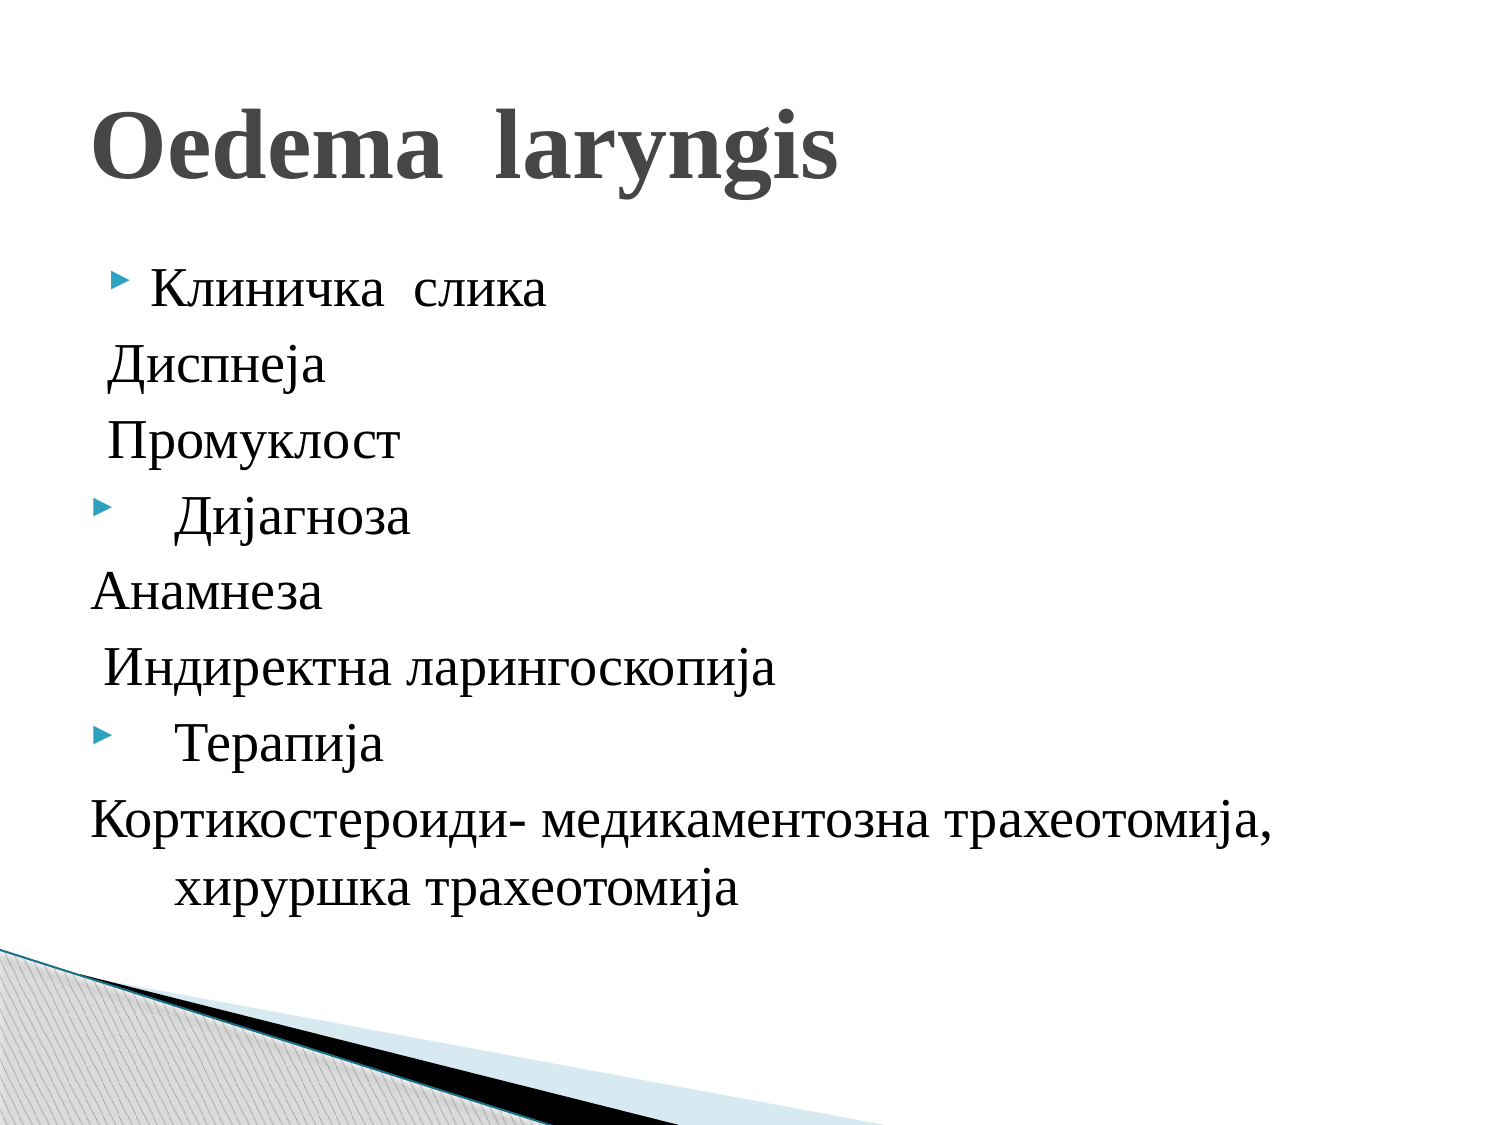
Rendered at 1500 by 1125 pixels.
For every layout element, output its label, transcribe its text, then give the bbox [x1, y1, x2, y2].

list Клиничка слика Диспнеја Промуклост Дијагноза Анамнеза Индиректна ларингоскопија Терапија Кортикостероиди- медикаментозна трахеотомија, хируршка трахеотомија [74, 242, 1426, 986]
title Oedema laryngis [75, 45, 1425, 233]
